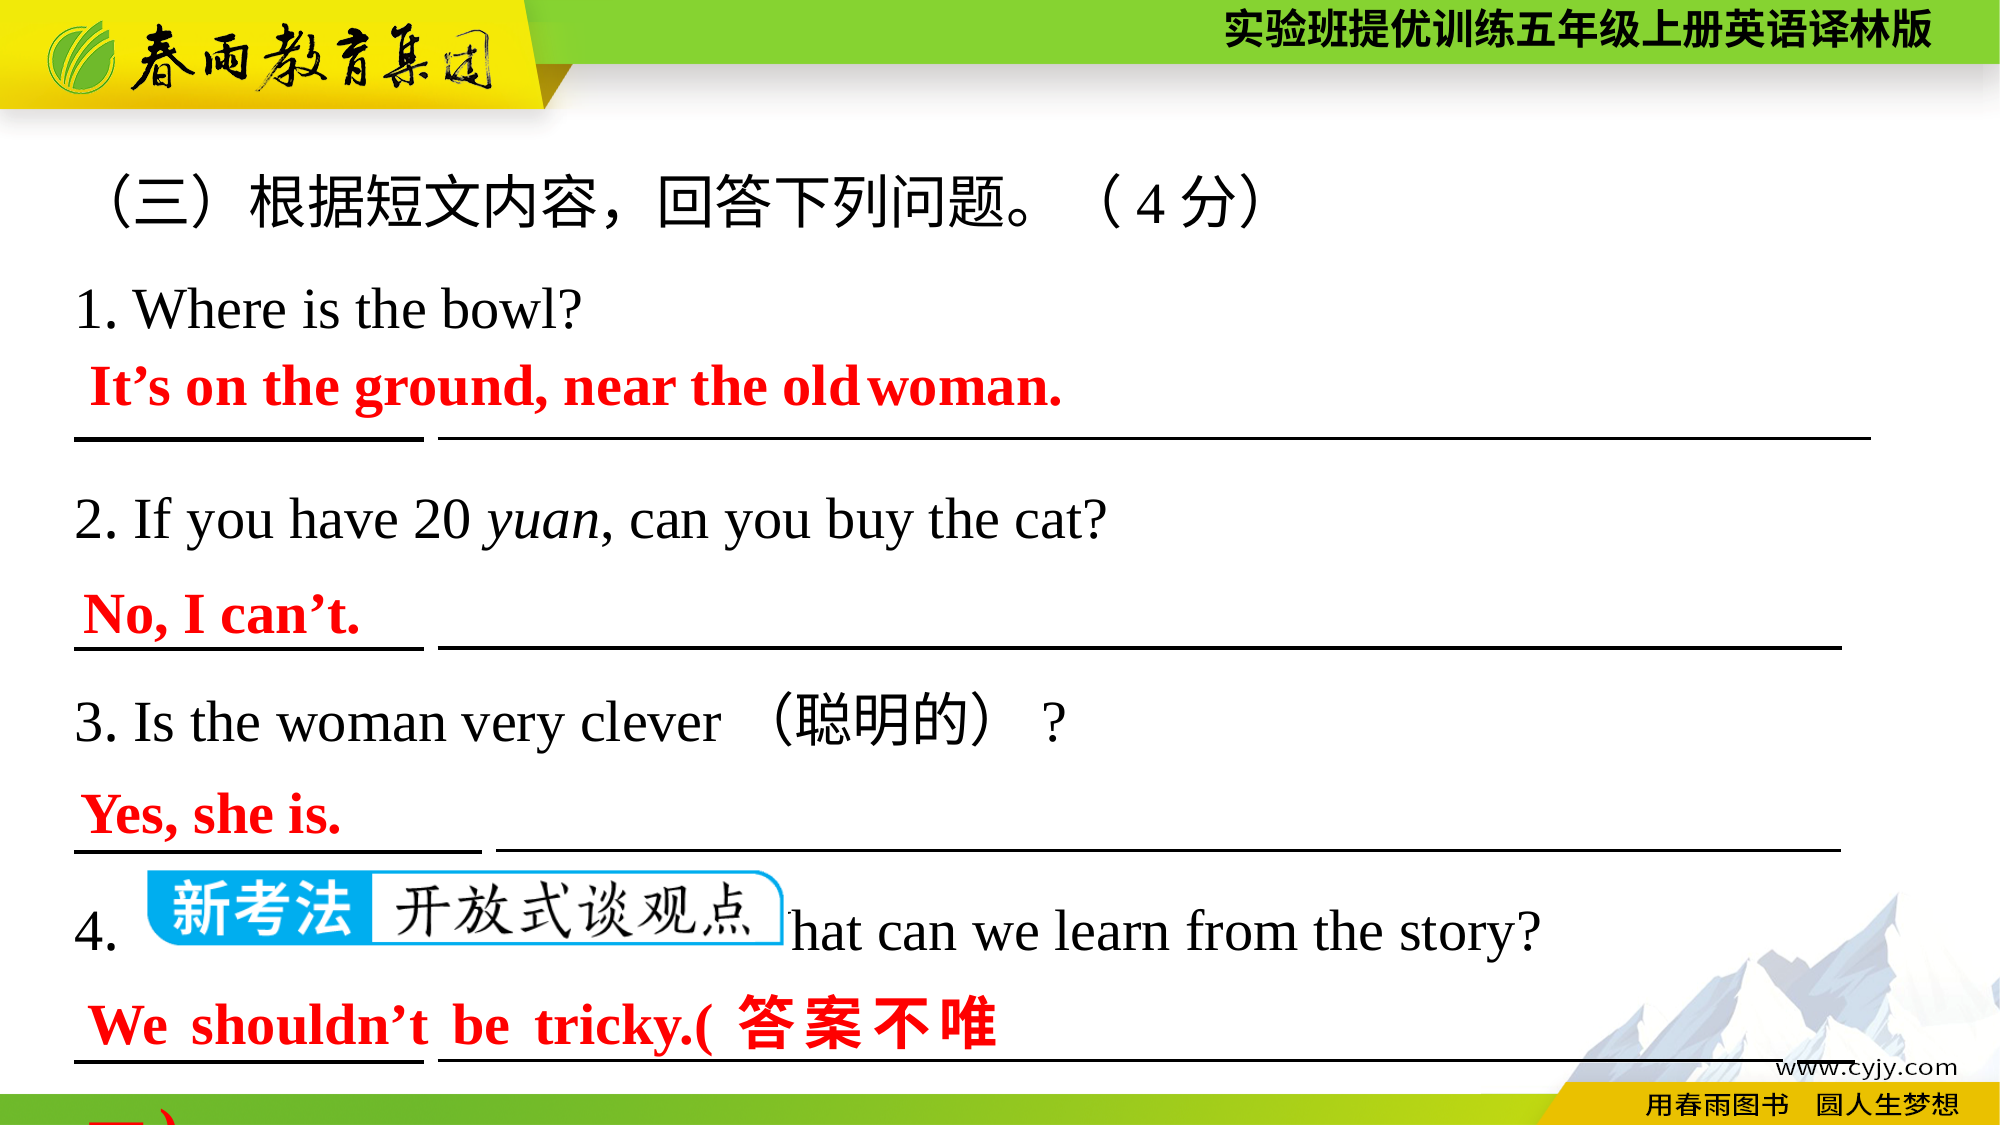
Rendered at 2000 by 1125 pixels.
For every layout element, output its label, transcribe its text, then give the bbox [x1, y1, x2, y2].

text_box It’s on the ground, near the old woman. [74, 339, 1260, 425]
list （三）根据短文内容，回答下列问题。（4分） 1. Where is the bowl? _________________________________________________ 2. If you have 20 yuan, can you buy the cat? ________________________________________________ [59, 122, 1944, 640]
text_box Yes, she is. [65, 732, 358, 853]
text_box 3. Is the woman very clever（聪明的）? ______________________________________________ 4. What can we learn from the story? ______________________________________________ [59, 640, 1944, 1075]
text_box No, I can’t. [68, 533, 377, 640]
picture [0, 0, 2000, 1125]
text_box We shouldn’t be tricky.(答案不唯一) [72, 943, 1013, 1064]
